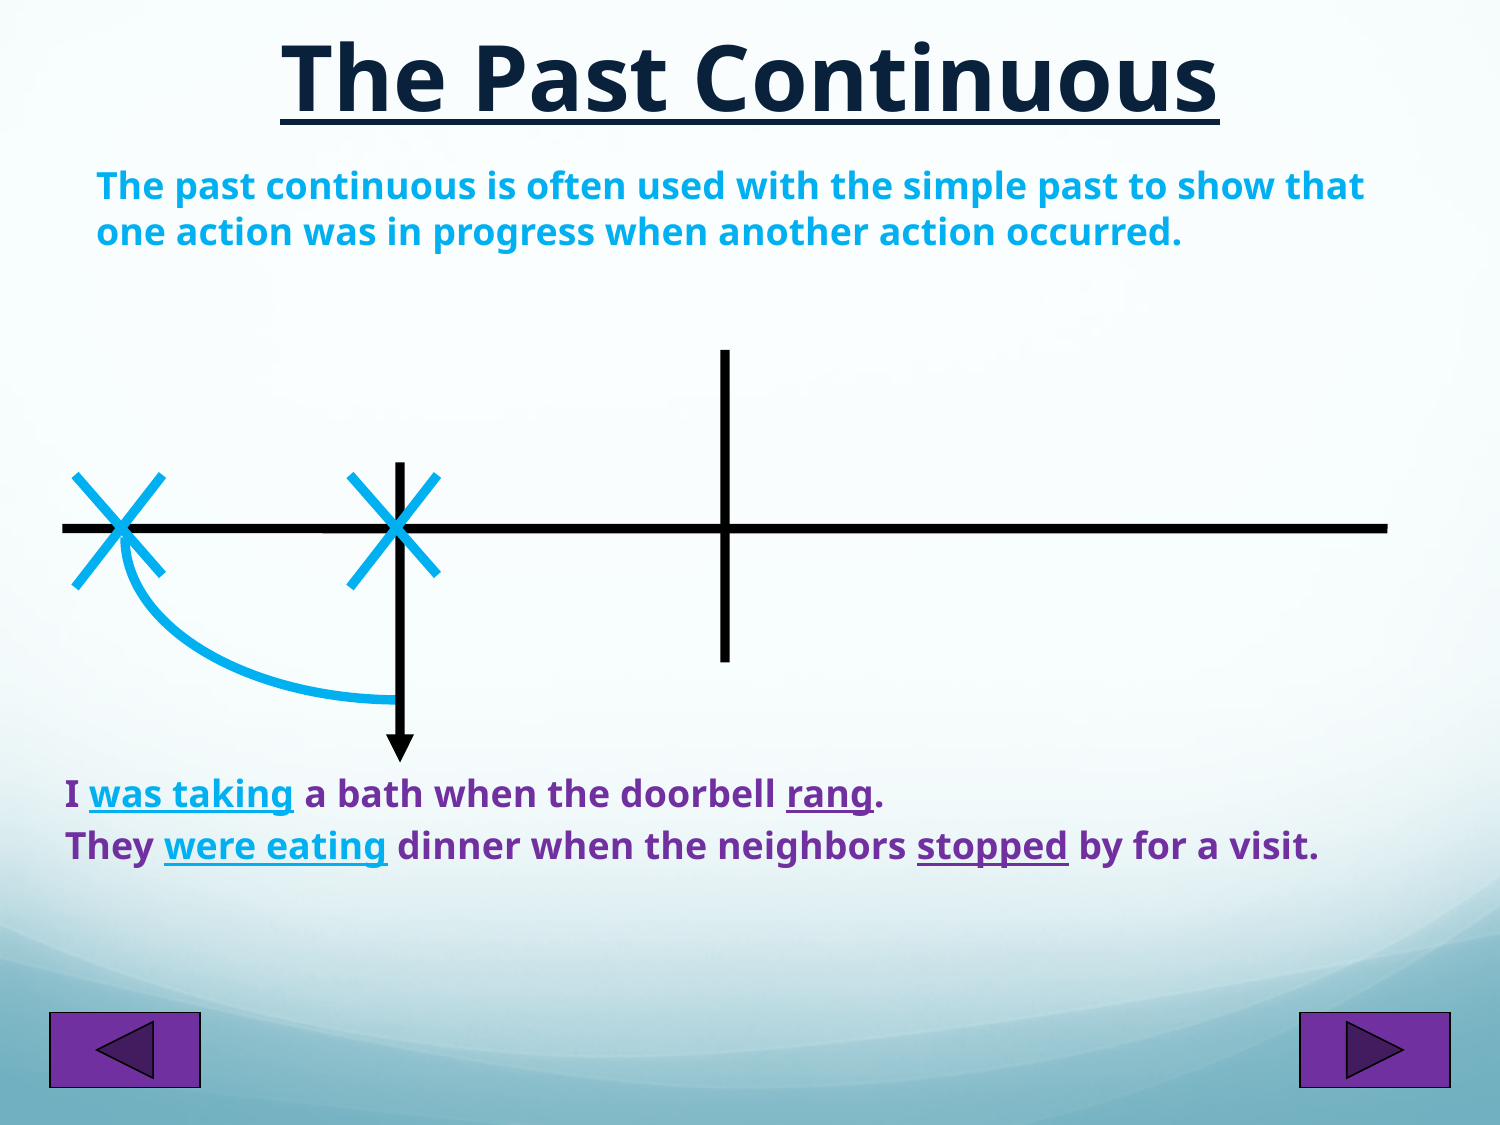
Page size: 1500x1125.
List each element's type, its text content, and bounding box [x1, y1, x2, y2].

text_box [74, 474, 163, 588]
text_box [349, 474, 438, 588]
text_box I was taking a bath when the doorbell rang. They were eating dinner when the neighbors stopped by for a visit. [49, 762, 1500, 913]
text_box The past continuous is often used with the simple past to show that one action was in progress when another action occurred. [24, 149, 1450, 413]
text_box [393, 677, 407, 763]
text_box [259, 677, 399, 700]
text_box [1299, 1012, 1450, 1088]
text_box [49, 1012, 200, 1088]
text_box The Past Continuous [24, 12, 1475, 138]
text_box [61, 349, 1388, 663]
